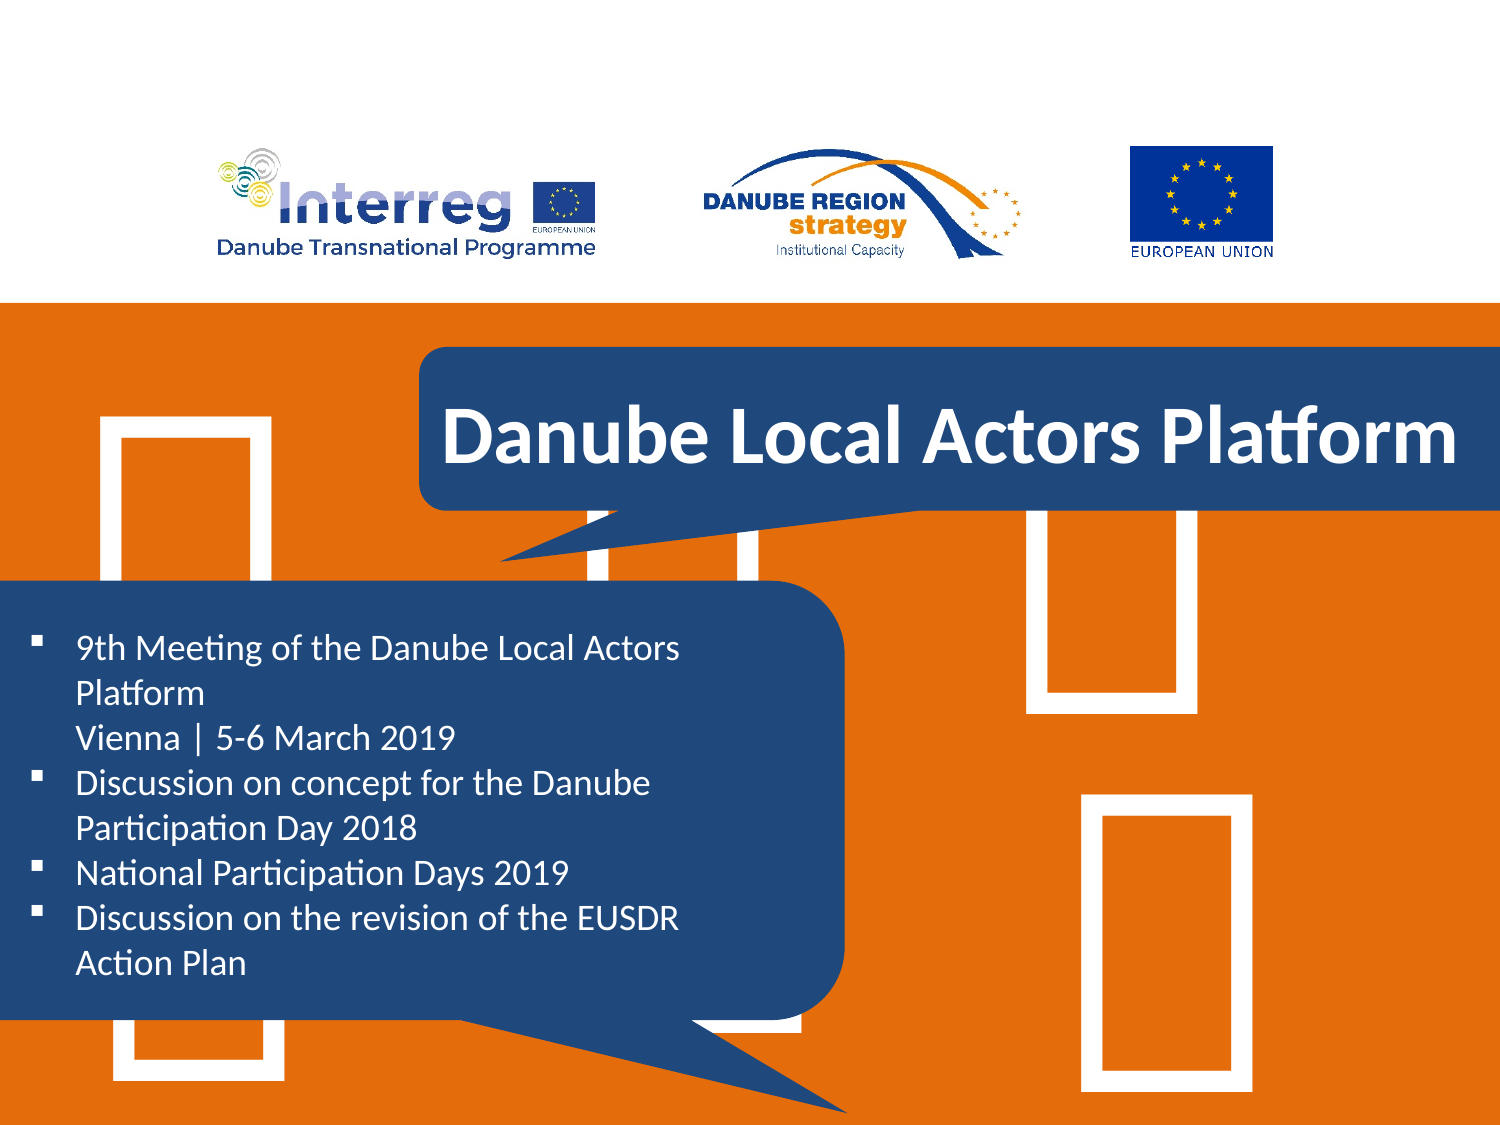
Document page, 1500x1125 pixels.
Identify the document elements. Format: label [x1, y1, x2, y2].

text_box [218, 131, 1273, 275]
text_box [0, 290, 1500, 1125]
